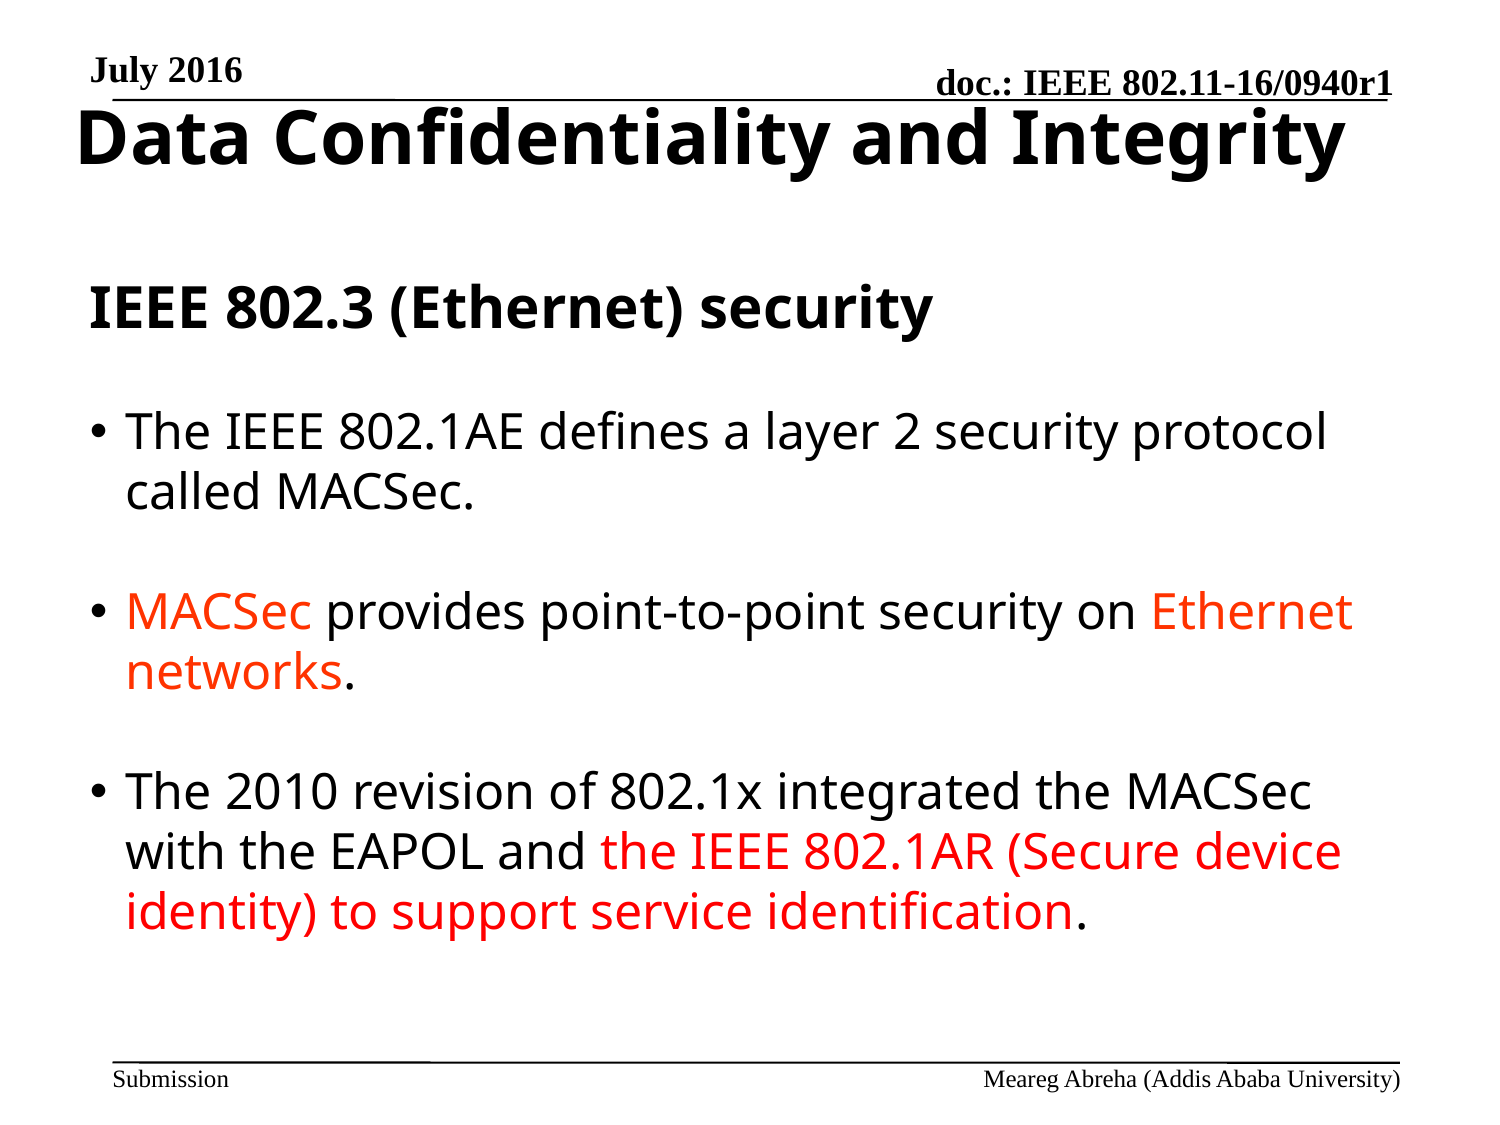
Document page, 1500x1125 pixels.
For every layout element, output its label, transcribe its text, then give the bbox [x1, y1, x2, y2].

text_box July 2016 [74, 37, 258, 98]
text_box IEEE 802.3 (Ethernet) security The IEEE 802.1AE defines a layer 2 security protocol called MACSec. MACSec provides point-to-point security on Ethernet networks. The 2010 revision of 802.1x integrated the MACSec with the EAPOL and the IEEE 802.1AR (Secure device identity) to support service identification. [75, 262, 1425, 1005]
text_box Data Confidentiality and Integrity [60, 0, 1425, 270]
footer Meareg Abreha (Addis Ababa University) [902, 1061, 1402, 1093]
